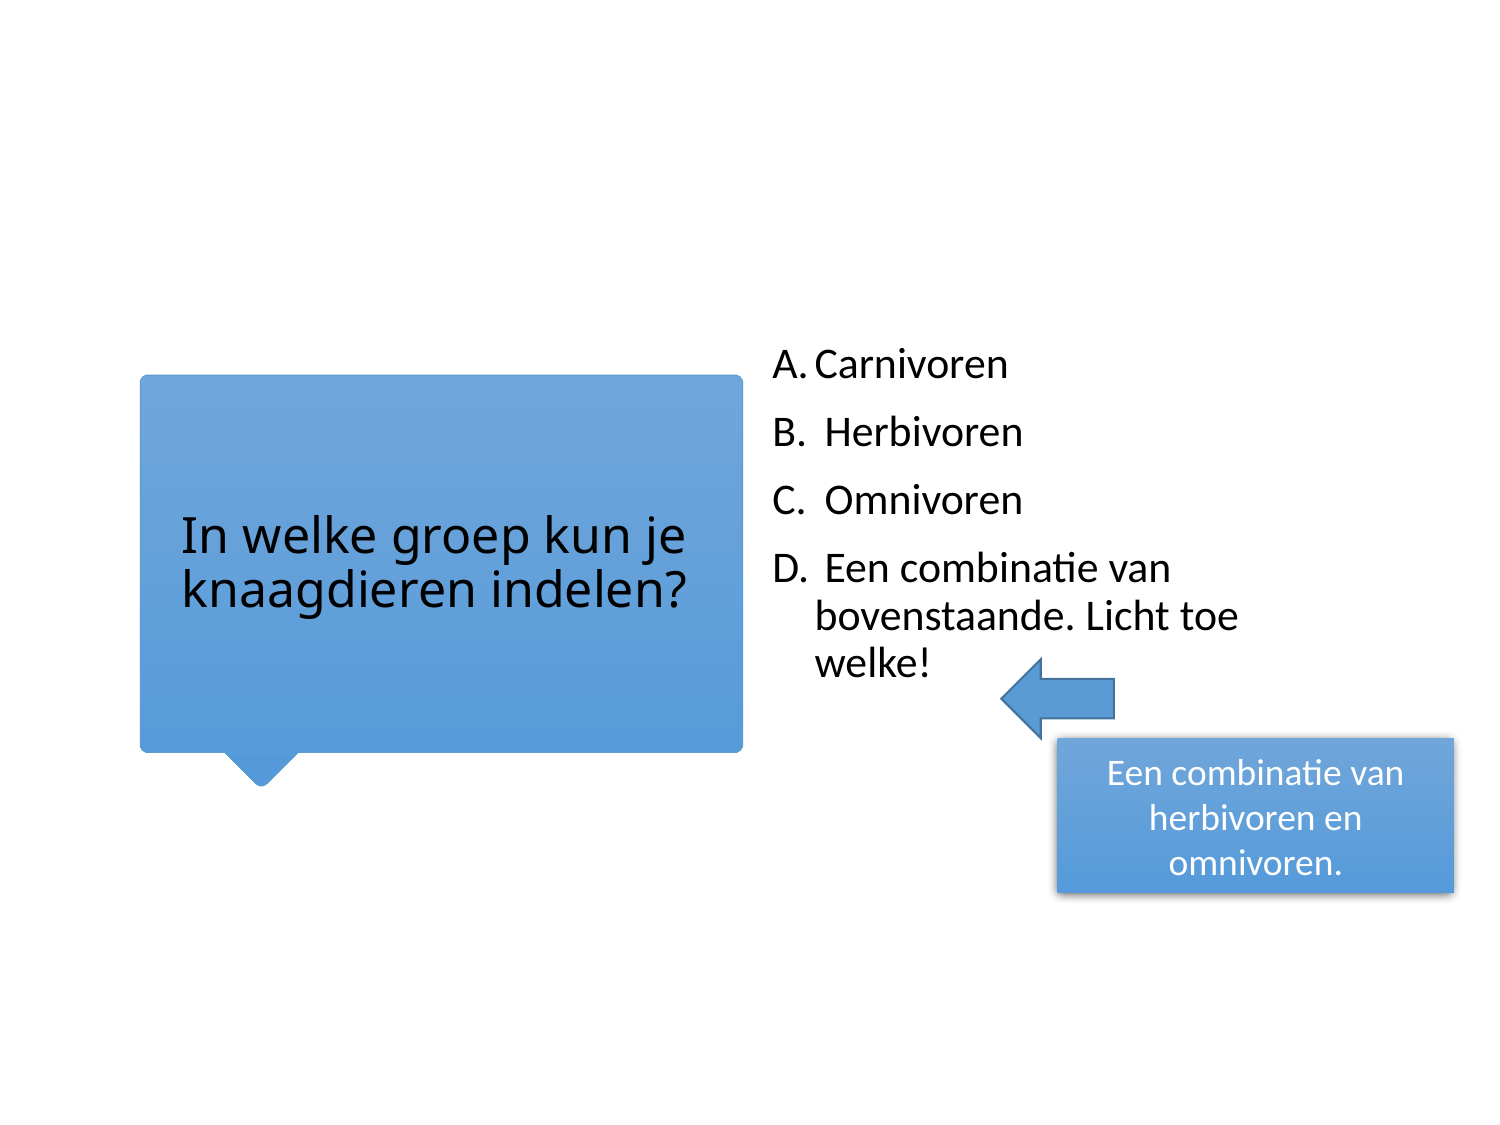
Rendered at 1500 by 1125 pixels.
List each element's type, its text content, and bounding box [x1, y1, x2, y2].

text_box [999, 656, 1115, 741]
text_box Een combinatie van herbivoren en omnivoren. [1057, 738, 1454, 893]
list Carnivoren Herbivoren Omnivoren Een combinatie van bovenstaande. Licht toe welke! [757, 333, 1358, 739]
title In welke groep kun je knaagdieren indelen? [166, 399, 707, 729]
